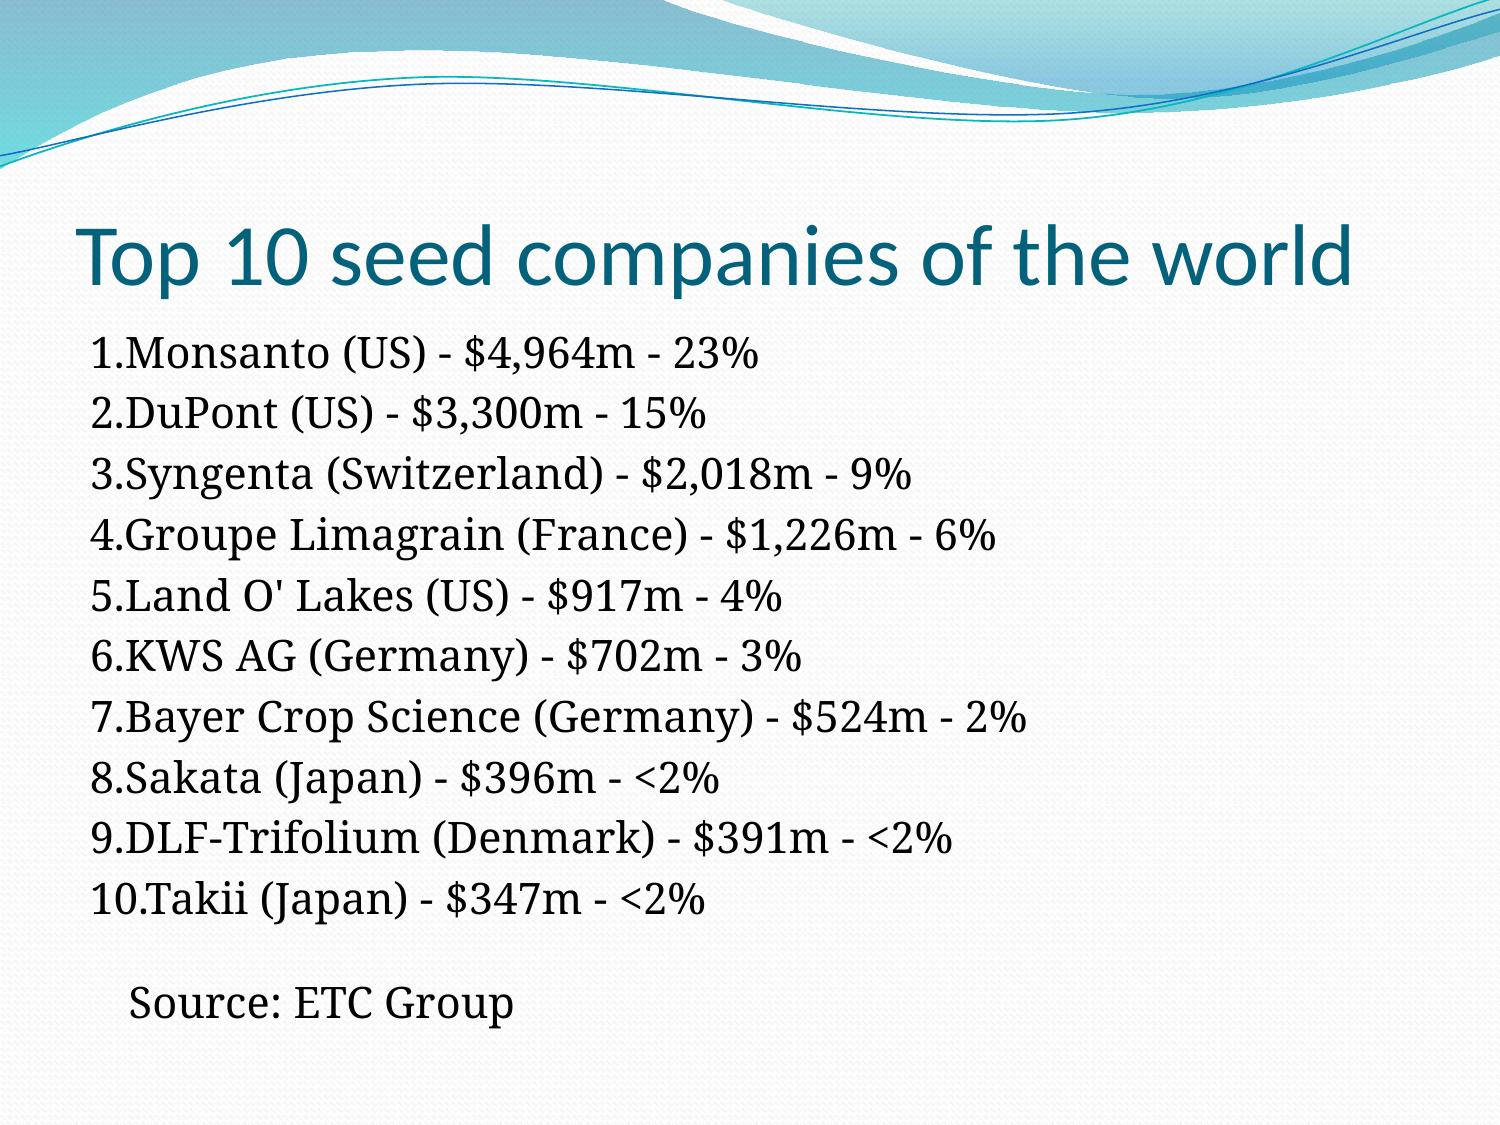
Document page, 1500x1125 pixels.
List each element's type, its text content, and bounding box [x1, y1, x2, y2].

list 1.Monsanto (US) - $4,964m - 23% 2.DuPont (US) - $3,300m - 15% 3.Syngenta (Switzerland) - $2,018m - 9% 4.Groupe Limagrain (France) - $1,226m - 6% 5.Land O' Lakes (US) - $917m - 4% 6.KWS AG (Germany) - $702m - 3% 7.Bayer Crop Science (Germany) - $524m - 2% 8.Sakata (Japan) - $396m - <2% 9.DLF-Trifolium (Denmark) - $391m - <2% 10.Takii (Japan) - $347m - <2% Source: ETC Group [75, 317, 1425, 1038]
title Top 10 seed companies of the world [75, 115, 1425, 303]
